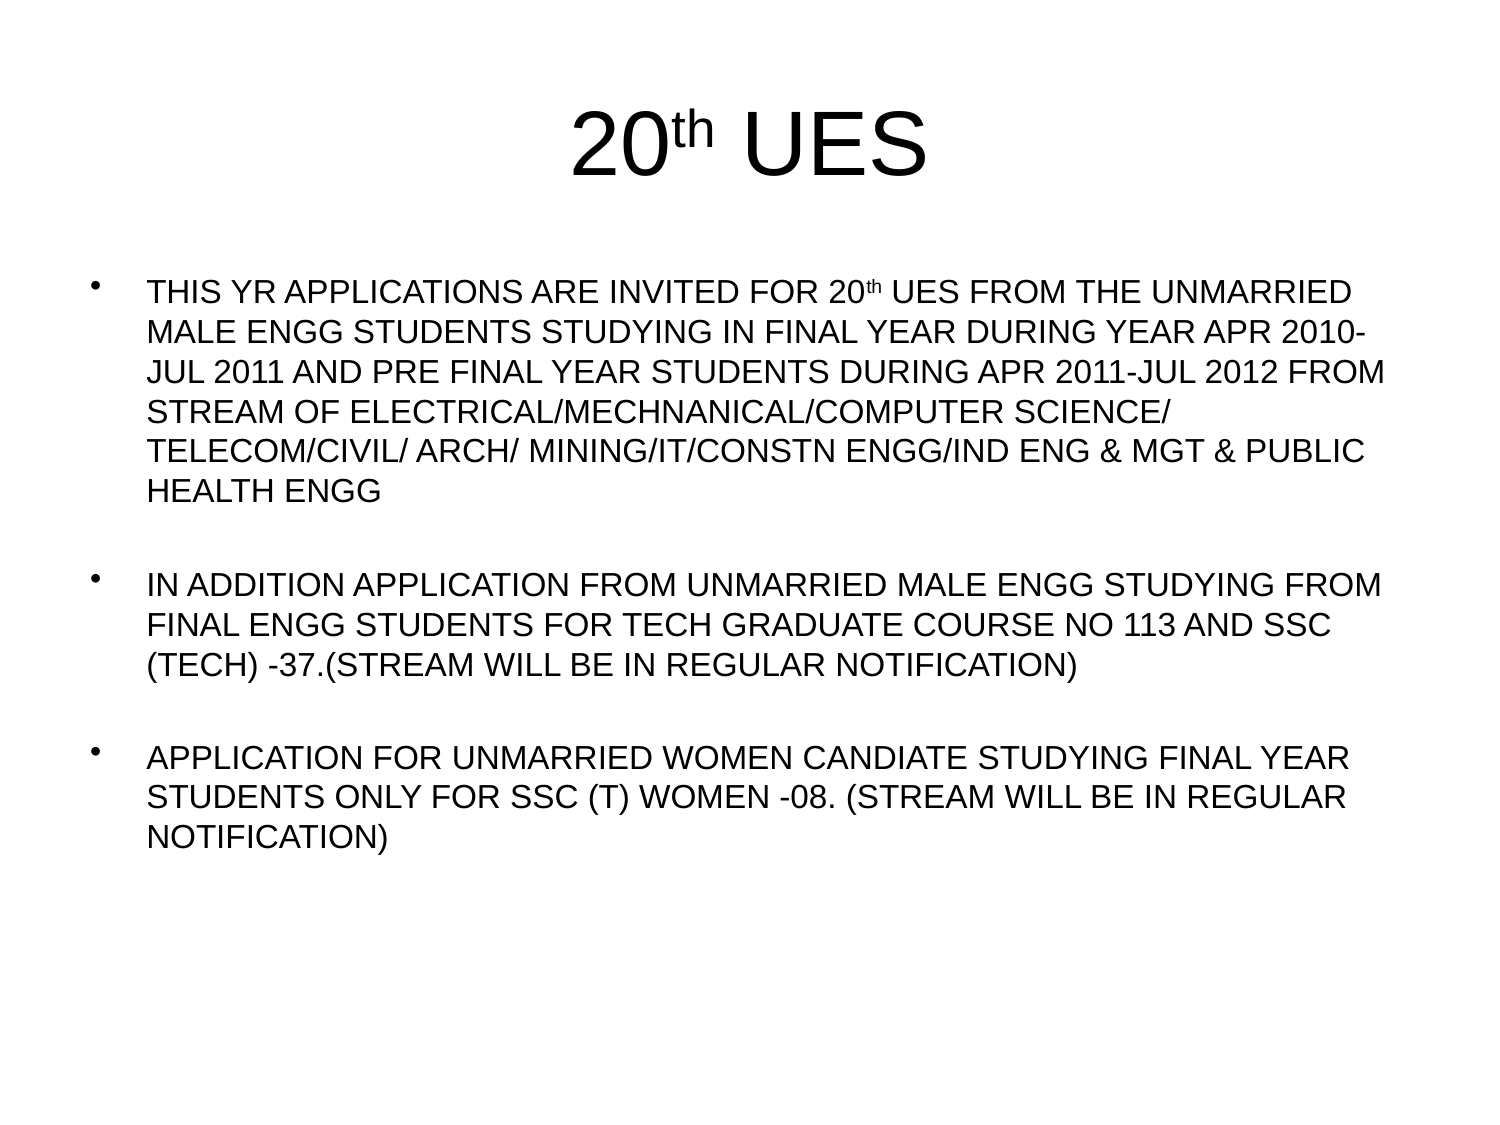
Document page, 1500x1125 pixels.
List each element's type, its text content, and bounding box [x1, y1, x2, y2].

title 20th UES [74, 44, 1426, 233]
list THIS YR APPLICATIONS ARE INVITED FOR 20th UES FROM THE UNMARRIED MALE ENGG STUDENTS STUDYING IN FINAL YEAR DURING YEAR APR 2010-JUL 2011 AND PRE FINAL YEAR STUDENTS DURING APR 2011-JUL 2012 FROM STREAM OF ELECTRICAL/MECHNANICAL/COMPUTER SCIENCE/ TELECOM/CIVIL/ ARCH/ MINING/IT/CONSTN ENGG/IND ENG & MGT & PUBLIC HEALTH ENGG IN ADDITION APPLICATION FROM UNMARRIED MALE ENGG STUDYING FROM FINAL ENGG STUDENTS FOR TECH GRADUATE COURSE NO 113 AND SSC (TECH) -37.(STREAM WILL BE IN REGULAR NOTIFICATION) APPLICATION FOR UNMARRIED WOMEN CANDIATE STUDYING FINAL YEAR STUDENTS ONLY FOR SSC (T) WOMEN -08. (STREAM WILL BE IN REGULAR NOTIFICATION) [74, 262, 1426, 1006]
